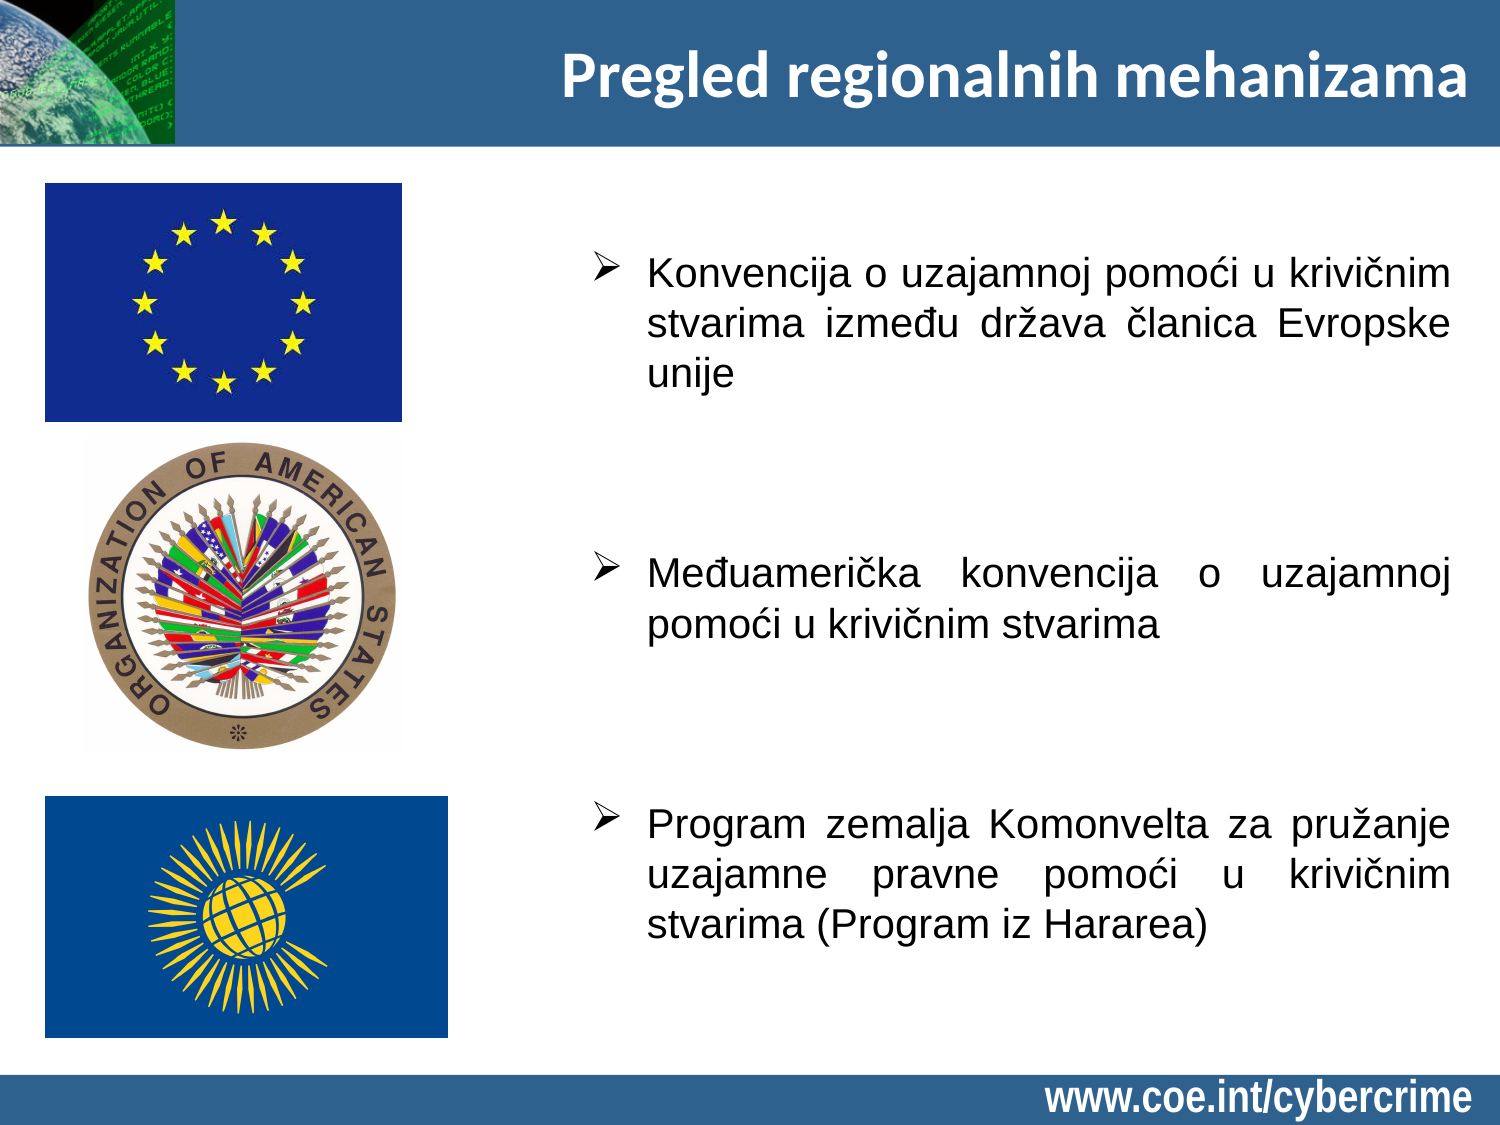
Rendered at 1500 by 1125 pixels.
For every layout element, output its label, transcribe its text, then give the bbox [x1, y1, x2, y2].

picture [0, 0, 175, 144]
text_box Pregled regionalnih mehanizama [177, 0, 1500, 149]
picture [45, 183, 402, 422]
text_box www.coe.int/cybercrime [1030, 1059, 1500, 1125]
picture [82, 437, 403, 755]
text_box Konvencija o uzajamnoj pomoći u krivičnim stvarima između država članica Evropske unije Međuamerička konvencija o uzajamnoj pomoći u krivičnim stvarima Program zemalja Komonvelta za pružanje uzajamne pravne pomoći u krivičnim stvarima (Program iz Hararea) [575, 238, 1467, 1004]
picture [45, 796, 448, 1039]
text_box [0, 1073, 1030, 1125]
